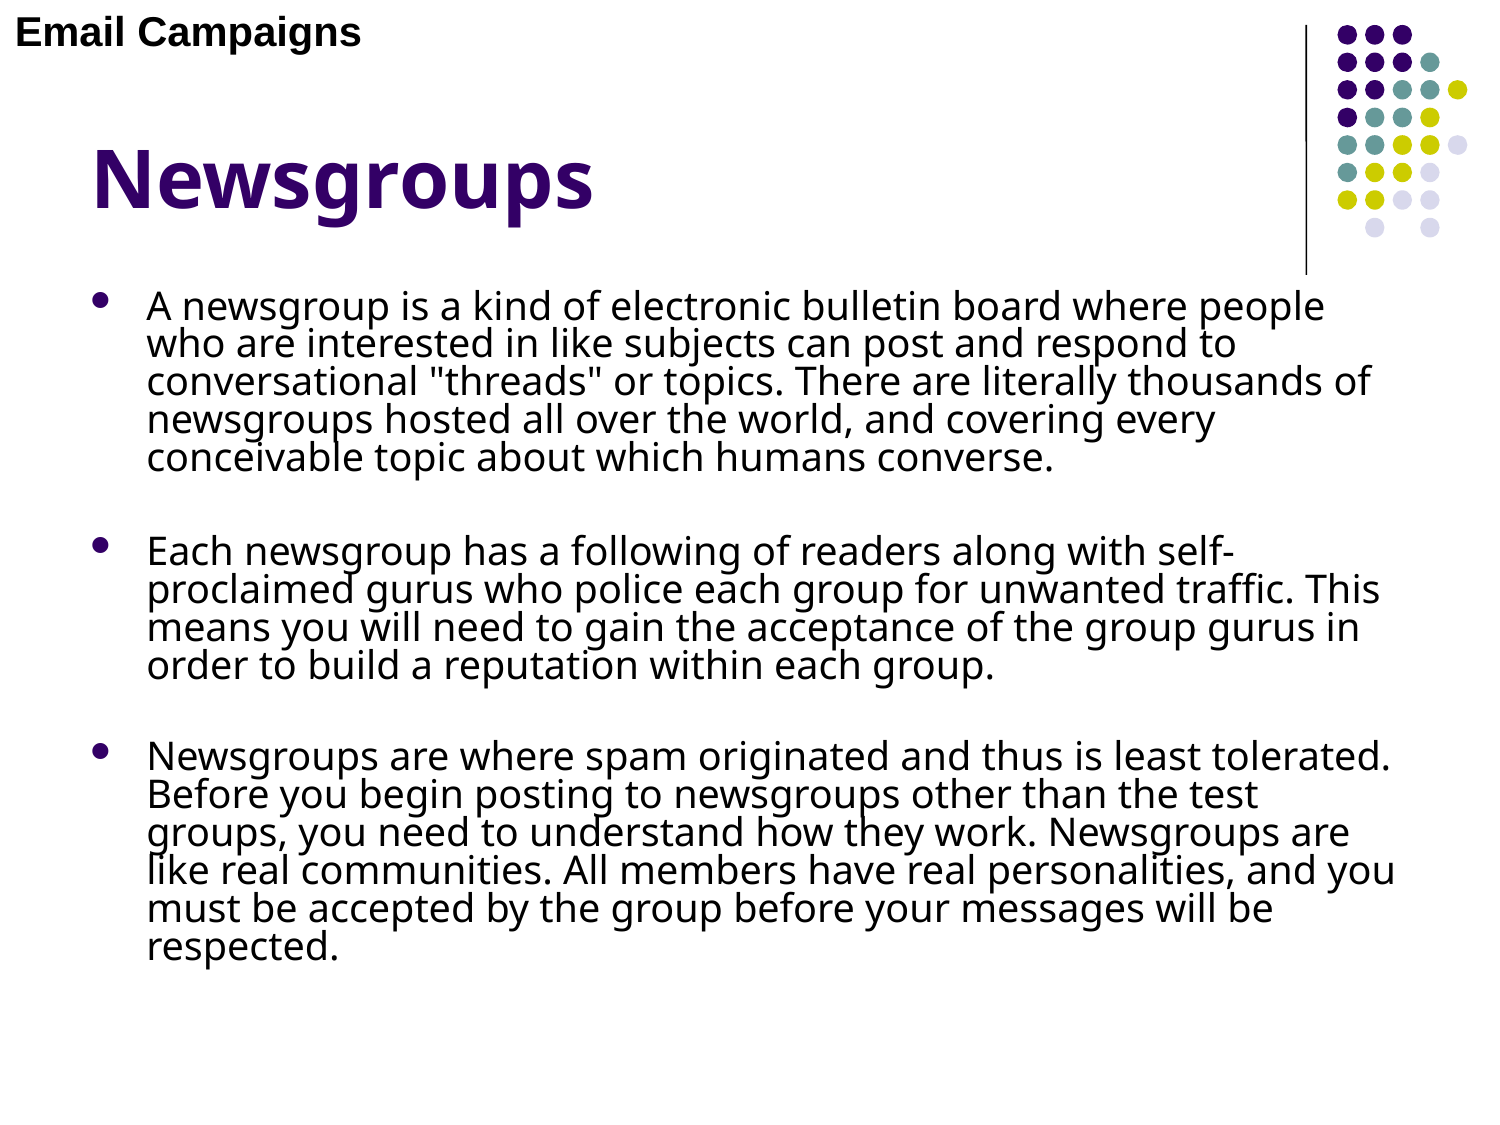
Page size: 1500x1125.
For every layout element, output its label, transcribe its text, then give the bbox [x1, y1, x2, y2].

text_box Email Campaigns [0, 0, 389, 63]
title Newsgroups [75, 20, 1313, 233]
list A newsgroup is a kind of electronic bulletin board where people who are interested in like subjects can post and respond to conversational "threads" or topics. There are literally thousands of newsgroups hosted all over the world, and covering every conceivable topic about which humans converse. Each newsgroup has a following of readers along with self-proclaimed gurus who police each group for unwanted traffic. This means you will need to gain the acceptance of the group gurus in order to build a reputation within each group. Newsgroups are where spam originated and thus is least tolerated. Before you begin posting to newsgroups other than the test groups, you need to understand how they work. Newsgroups are like real communities. All members have real personalities, and you must be accepted by the group before your messages will be respected. [75, 282, 1425, 1006]
